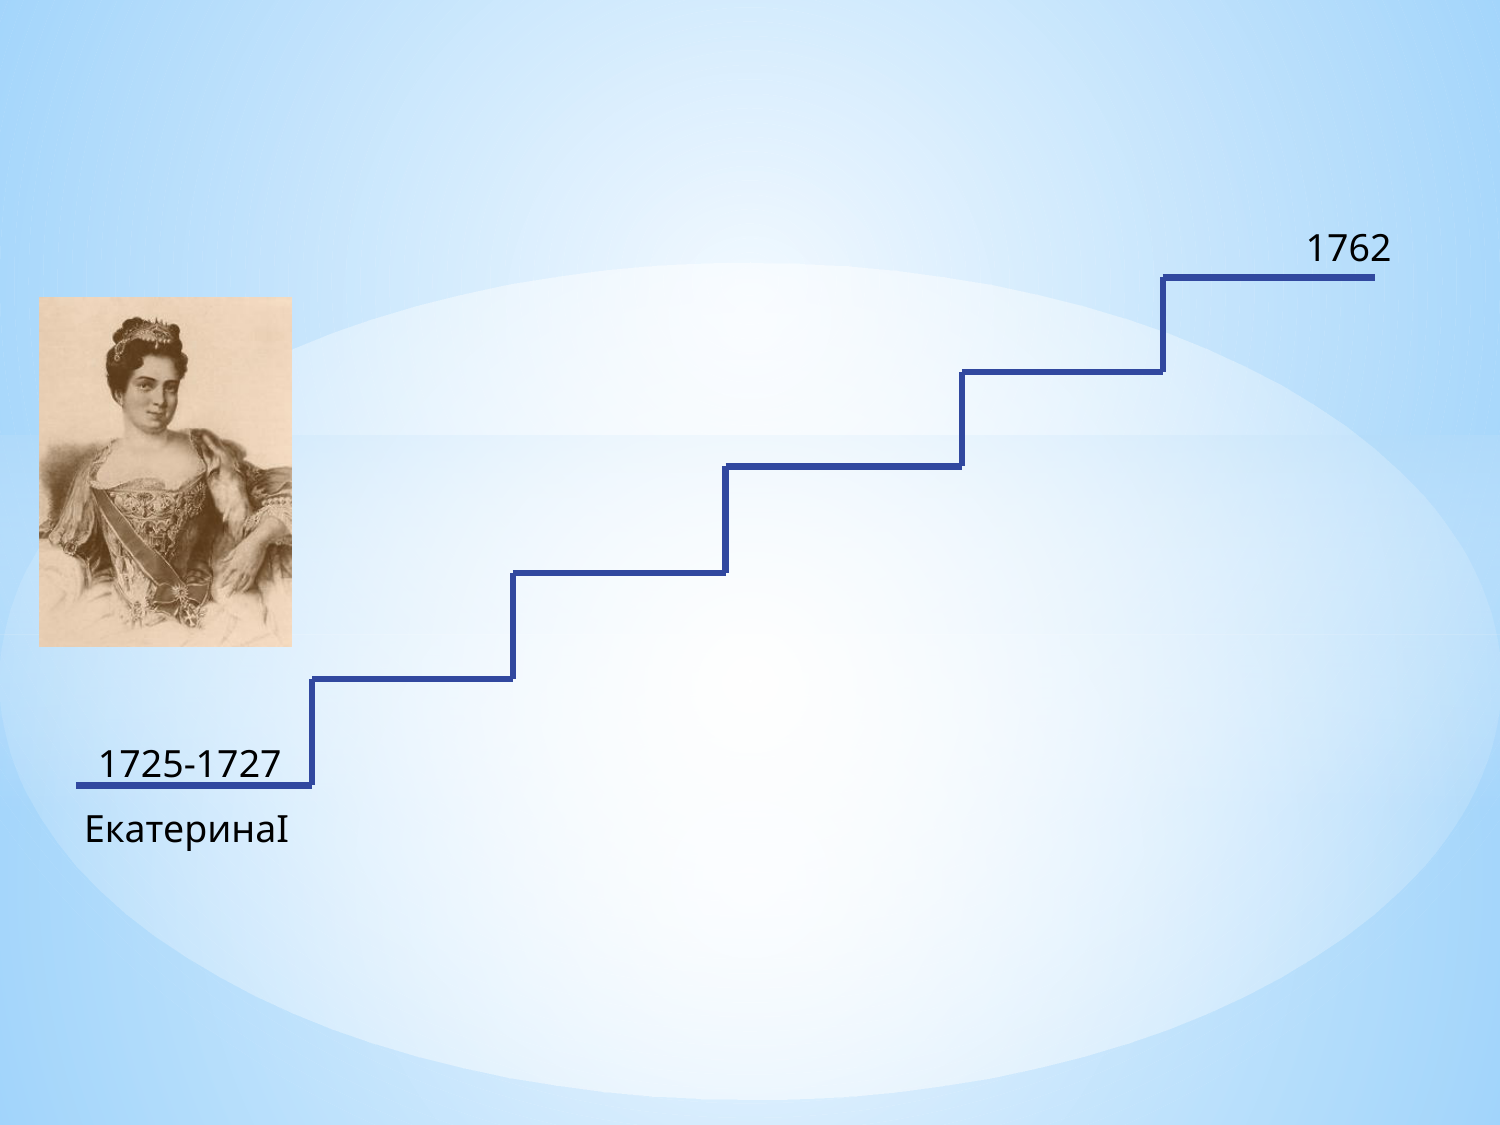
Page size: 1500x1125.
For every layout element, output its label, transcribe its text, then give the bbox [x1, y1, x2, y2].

text_box 1725-1727 [83, 732, 297, 783]
text_box ЕкатеринаI [69, 797, 304, 858]
picture [39, 297, 293, 648]
text_box 1762 [1290, 216, 1407, 277]
